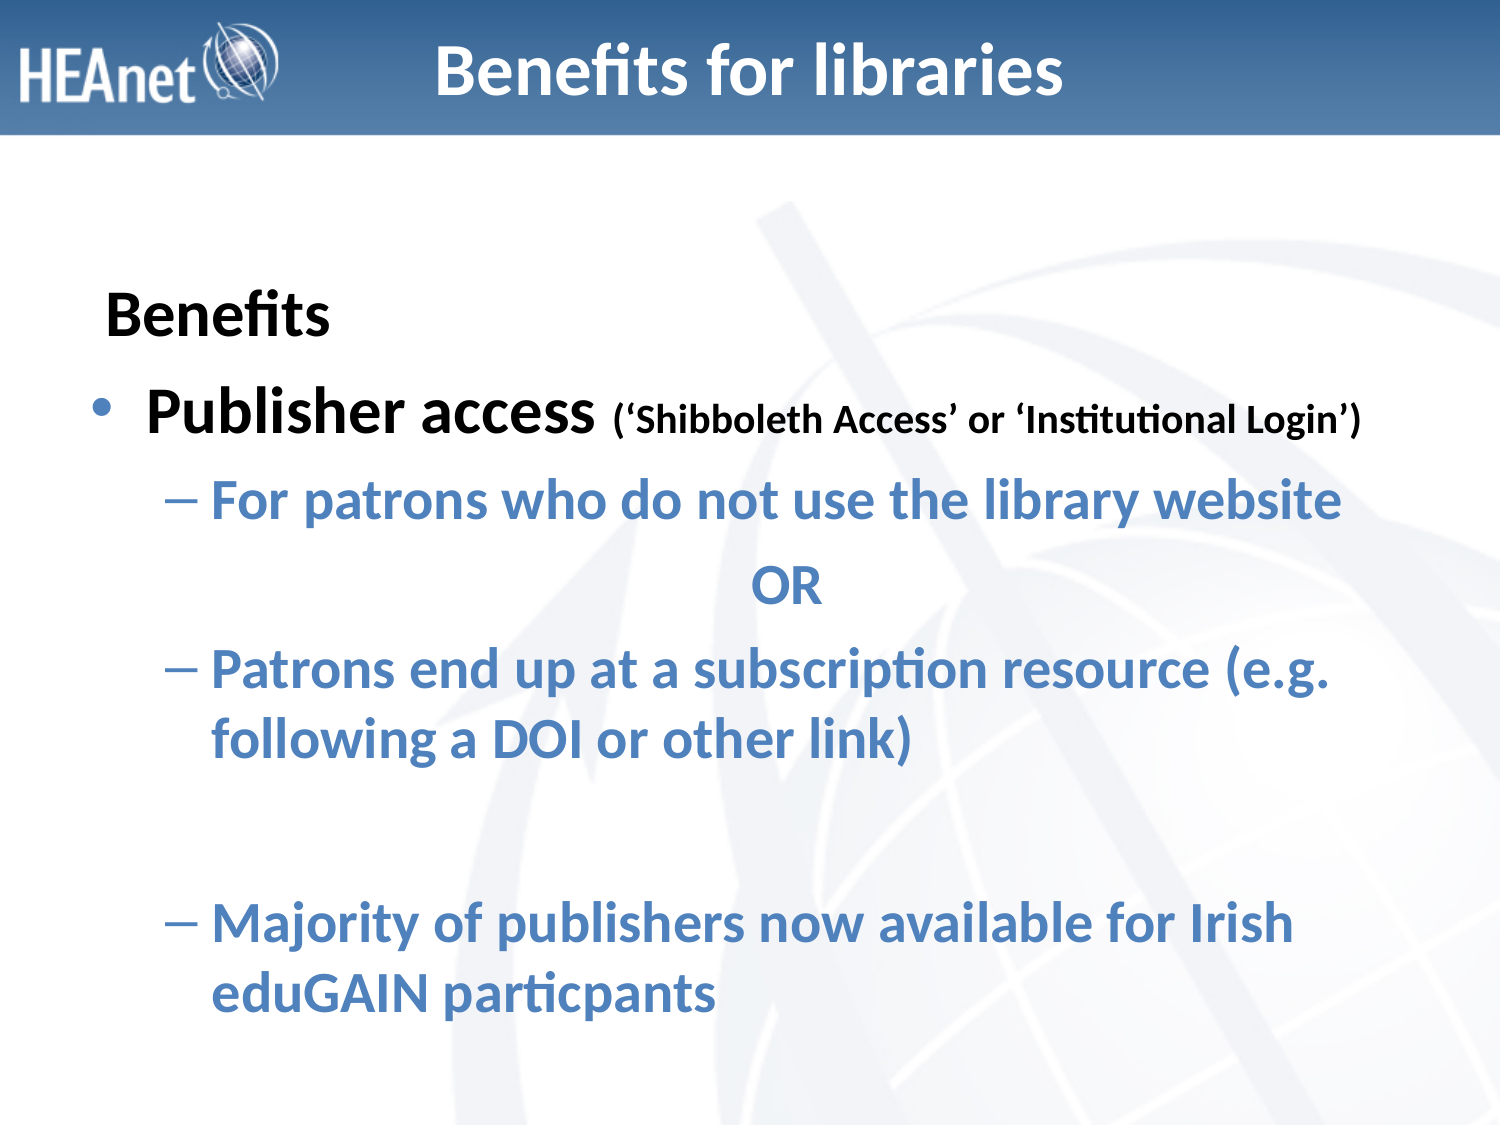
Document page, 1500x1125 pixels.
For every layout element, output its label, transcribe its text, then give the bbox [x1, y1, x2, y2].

title Benefits for libraries [0, 0, 1500, 160]
picture [0, 160, 1500, 1125]
list Benefits Publisher access (‘Shibboleth Access’ or ‘Institutional Login’) For patrons who do not use the library website OR Patrons end up at a subscription resource (e.g. following a DOI or other link) Majority of publishers now available for Irish eduGAIN particpants [75, 262, 1425, 1005]
